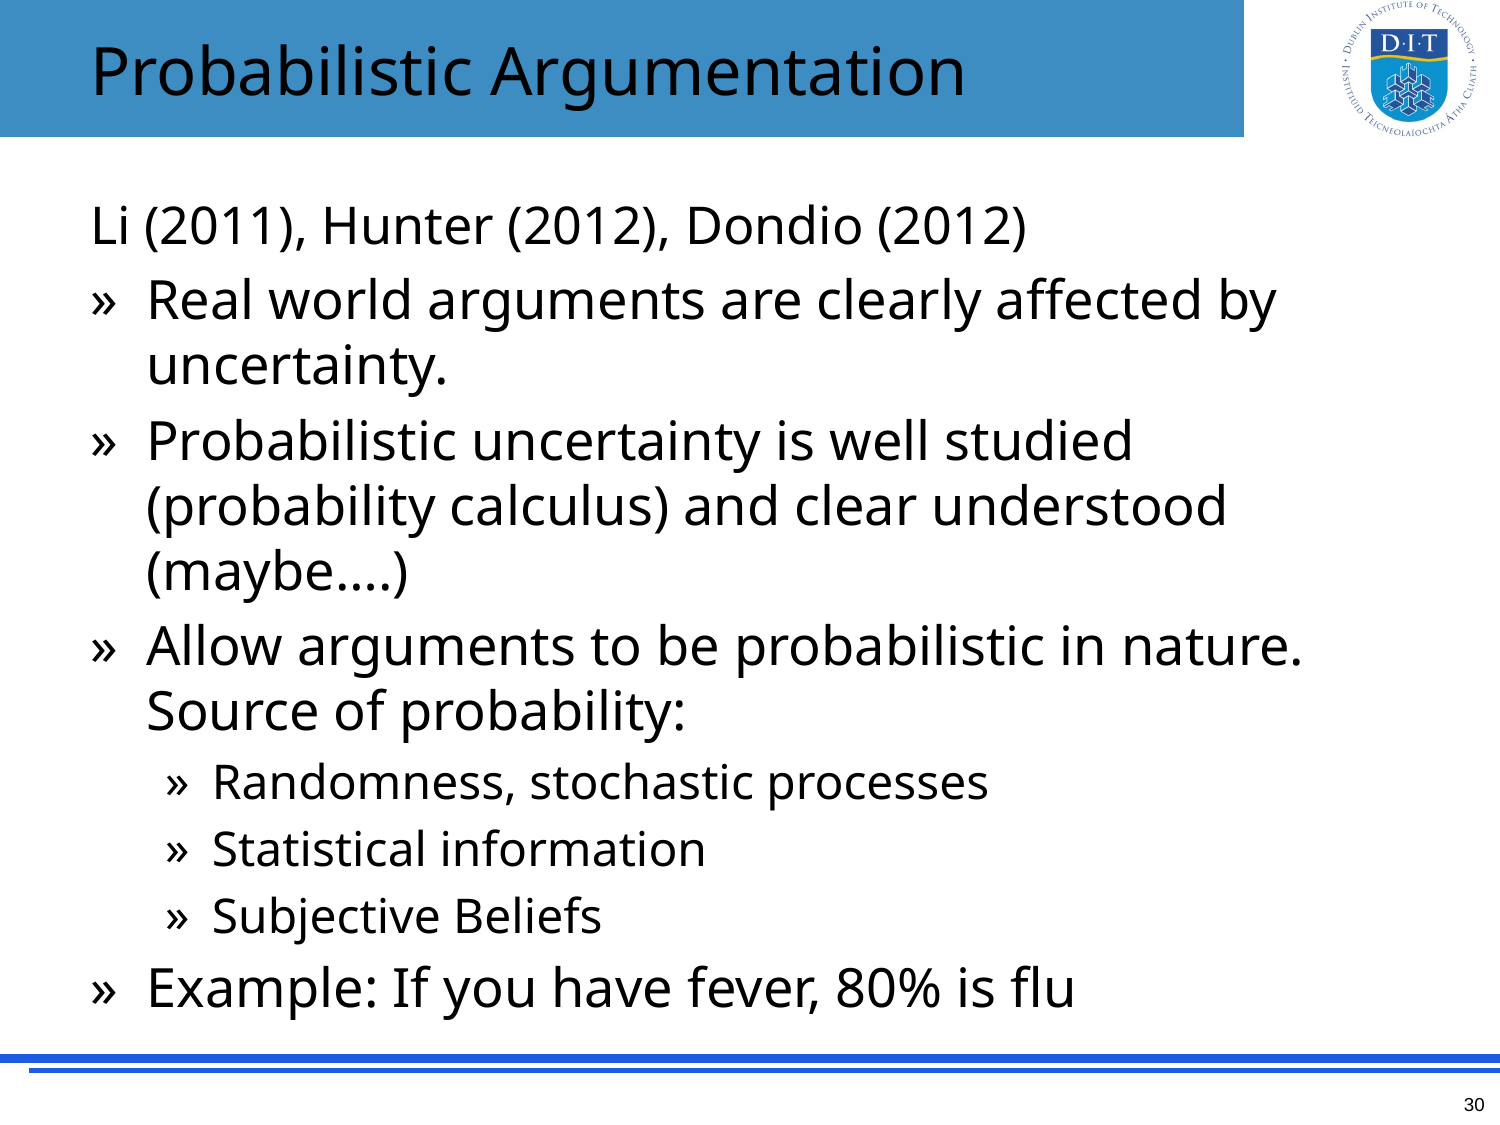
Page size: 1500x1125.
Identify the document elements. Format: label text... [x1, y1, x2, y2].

list Li (2011), Hunter (2012), Dondio (2012) Real world arguments are clearly affected by uncertainty. Probabilistic uncertainty is well studied (probability calculus) and clear understood (maybe….) Allow arguments to be probabilistic in nature. Source of probability: Randomness, stochastic processes Statistical information Subjective Beliefs Example: If you have fever, 80% is flu [74, 184, 1426, 1051]
picture [1340, 0, 1478, 138]
title Probabilistic Argumentation [74, 0, 1105, 138]
slide_number 30 [1149, 1084, 1500, 1125]
